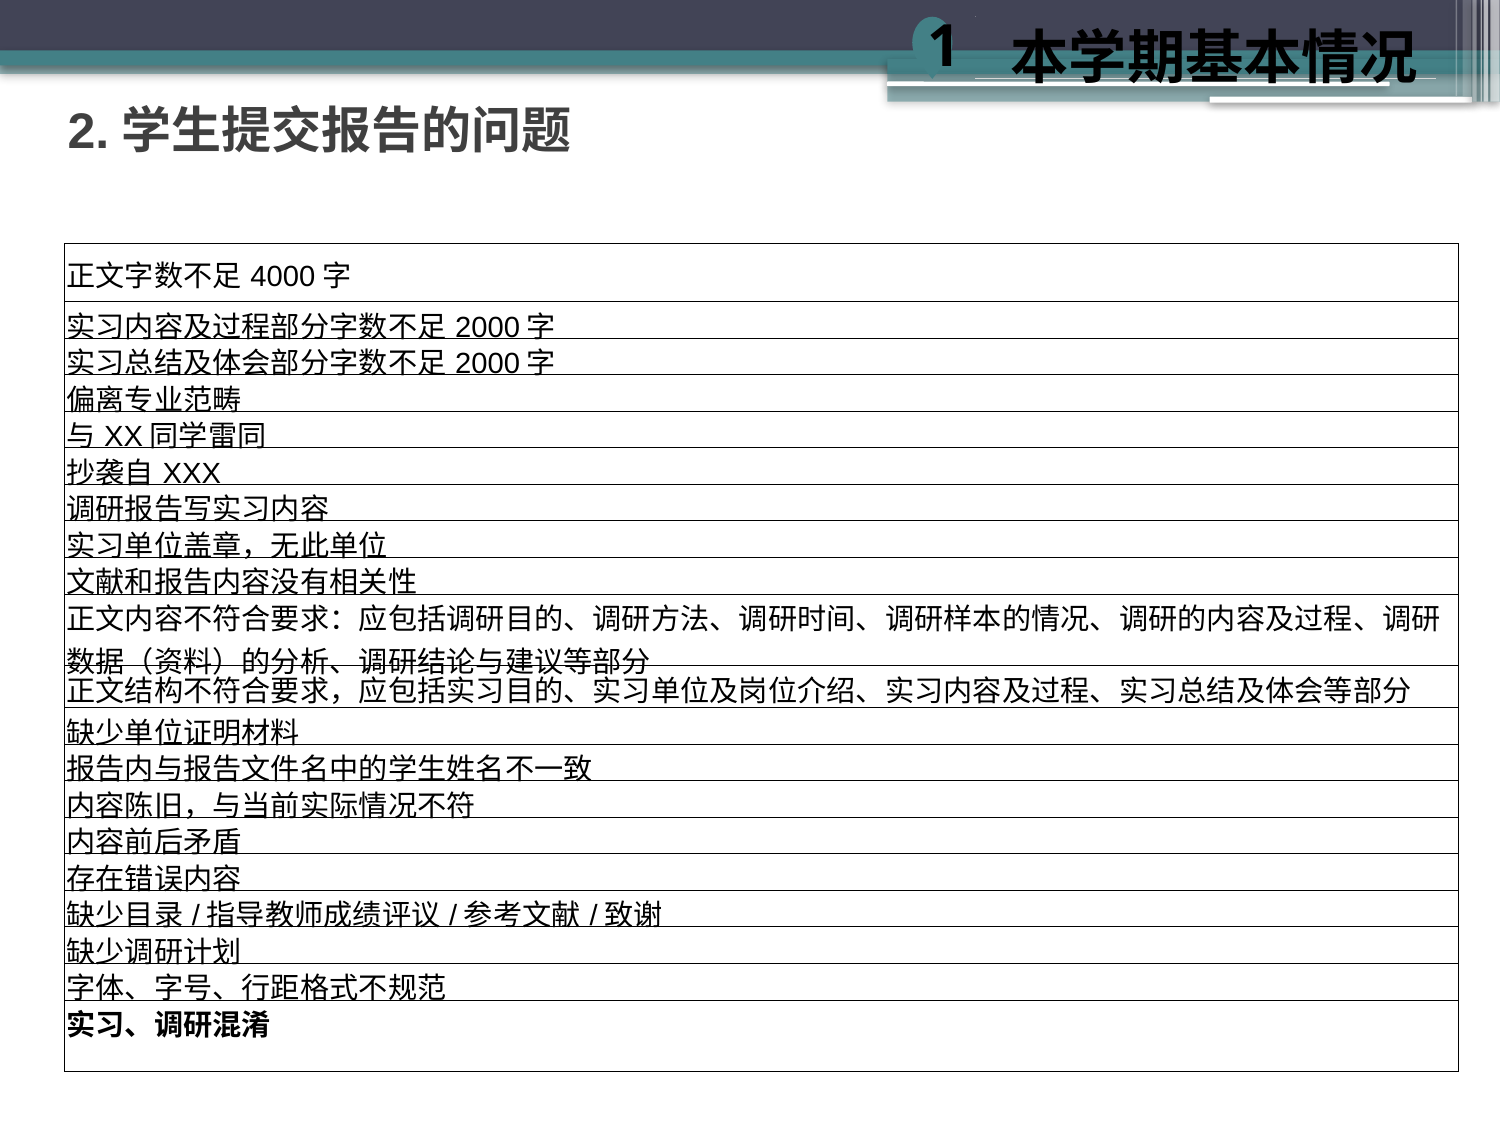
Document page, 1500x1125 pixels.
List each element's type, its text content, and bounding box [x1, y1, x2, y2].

table_cell 实习内容及过程部分字数不足2000字 [65, 302, 1458, 338]
table_cell 正文内容不符合要求：应包括调研目的、调研方法、调研时间、调研样本的情况、调研的内容及过程、调研数据（资料）的分析、调研结论与建议等部分 [65, 595, 1458, 665]
table_cell 文献和报告内容没有相关性 [65, 558, 1458, 594]
table_cell 实习总结及体会部分字数不足2000字 [65, 339, 1458, 374]
text_box 1 [912, 16, 953, 79]
table_cell 内容前后矛盾 [65, 818, 1458, 853]
table_cell 缺少目录/指导教师成绩评议/参考文献/致谢 [65, 891, 1458, 926]
table_cell 报告内与报告文件名中的学生姓名不一致 [65, 745, 1458, 780]
table_header 正文字数不足4000字 [65, 244, 1458, 301]
table_cell 缺少调研计划 [65, 927, 1458, 963]
table_cell 字体、字号、行距格式不规范 [65, 964, 1458, 1000]
text_box 2.学生提交报告的问题 [53, 91, 803, 167]
table_cell 与XX同学雷同 [65, 412, 1458, 447]
table_cell 偏离专业范畴 [65, 375, 1458, 411]
table_cell 缺少单位证明材料 [65, 708, 1458, 744]
table_cell 调研报告写实习内容 [65, 485, 1458, 520]
table_cell 存在错误内容 [65, 854, 1458, 890]
table_cell 实习、调研混淆 [65, 1001, 1458, 1071]
table_cell 实习单位盖章，无此单位 [65, 521, 1458, 557]
table_cell 抄袭自XXX [65, 448, 1458, 484]
table_cell 正文结构不符合要求，应包括实习目的、实习单位及岗位介绍、实习内容及过程、实习总结及体会等部分 [65, 666, 1458, 707]
table_cell 内容陈旧，与当前实际情况不符 [65, 781, 1458, 817]
